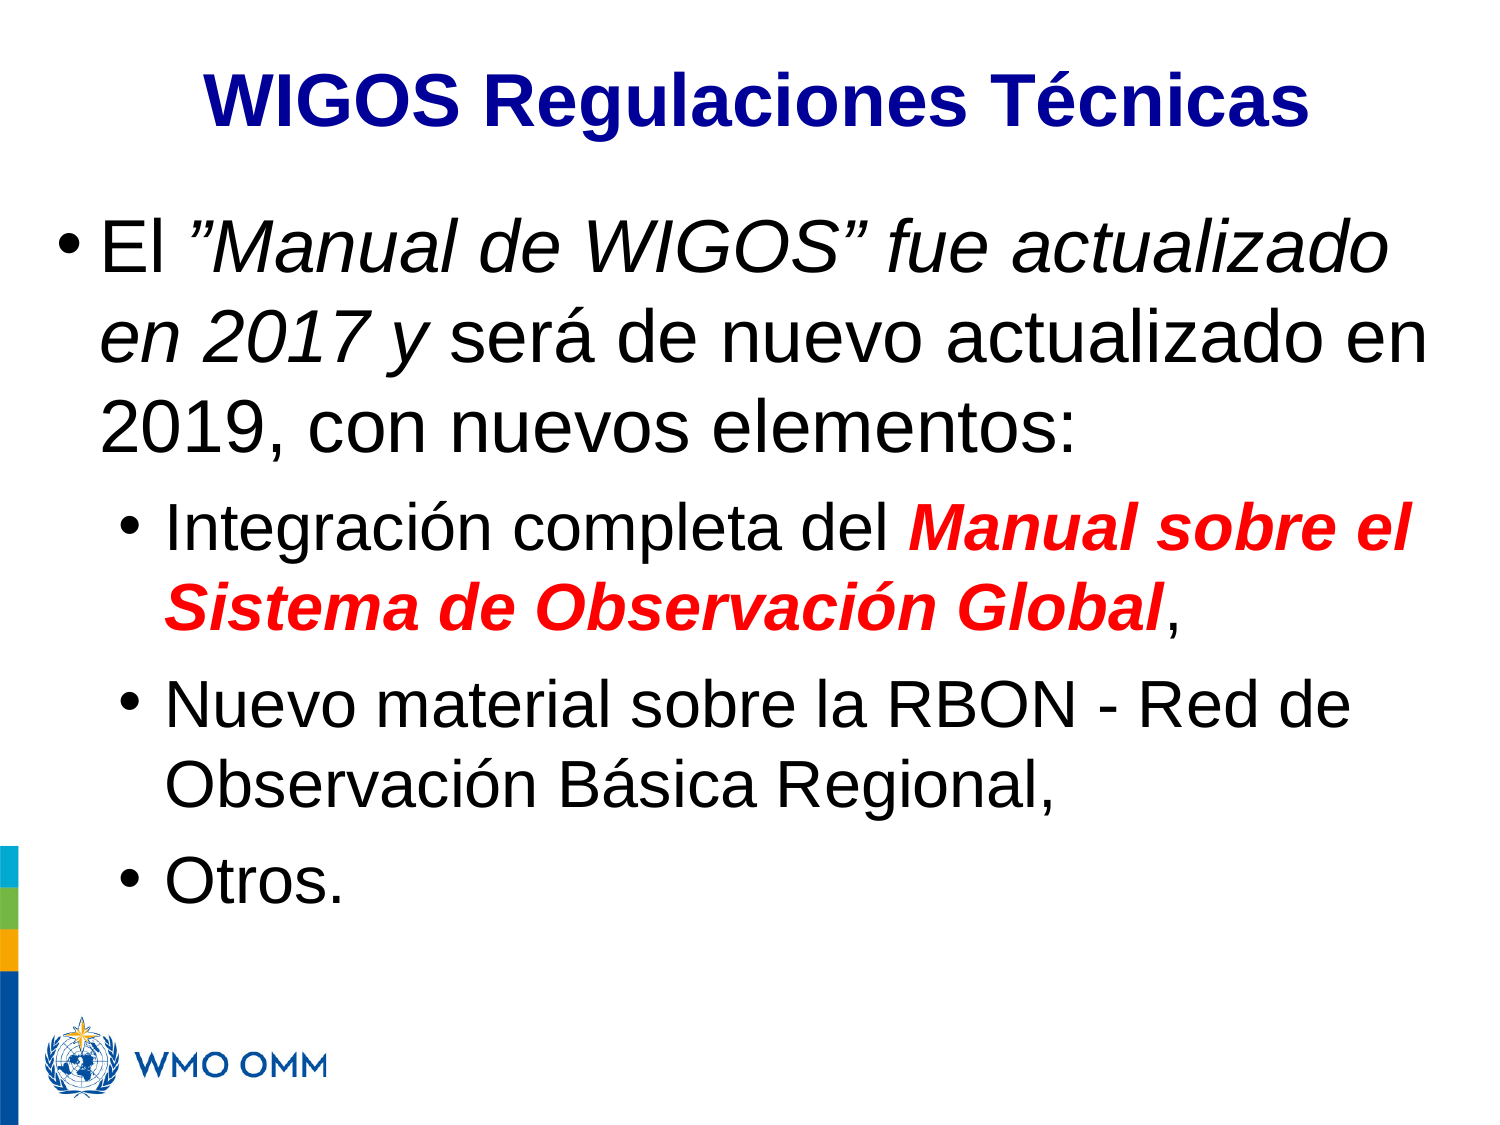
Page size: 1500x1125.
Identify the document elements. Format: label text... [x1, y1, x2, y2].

title WIGOS Regulaciones Técnicas [43, 31, 1473, 161]
list El ”Manual de WIGOS” fue actualizado en 2017 y será de nuevo actualizado en 2019, con nuevos elementos: Integración completa del Manual sobre el Sistema de Observación Global, Nuevo material sobre la RBON - Red de Observación Básica Regional, Otros. [41, 189, 1459, 1012]
picture [0, 845, 327, 1125]
